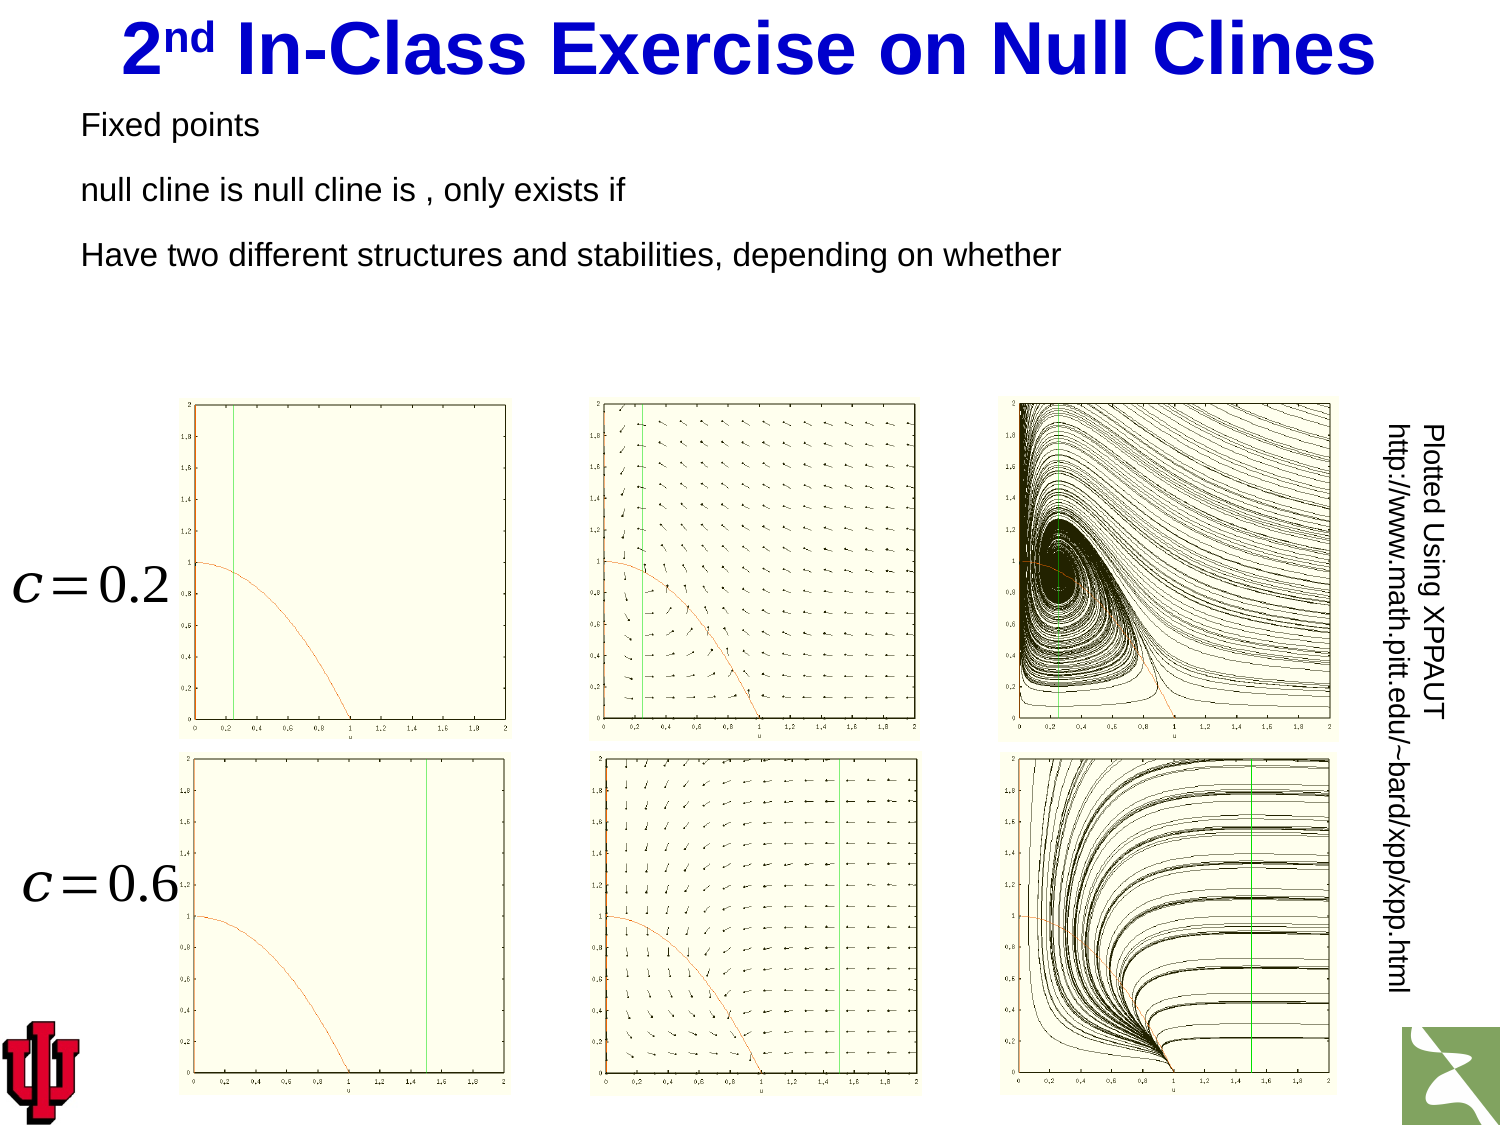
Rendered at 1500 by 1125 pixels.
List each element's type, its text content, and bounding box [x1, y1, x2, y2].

text_box Plotted Using XPPAUT http://www.math.pitt.edu/~bard/xpp/xpp.html [1375, 408, 1461, 1073]
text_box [178, 396, 1340, 1096]
title 2nd In-Class Exercise on Null Clines [0, 0, 1500, 90]
picture [0, 1020, 80, 1125]
picture [1402, 1027, 1500, 1125]
